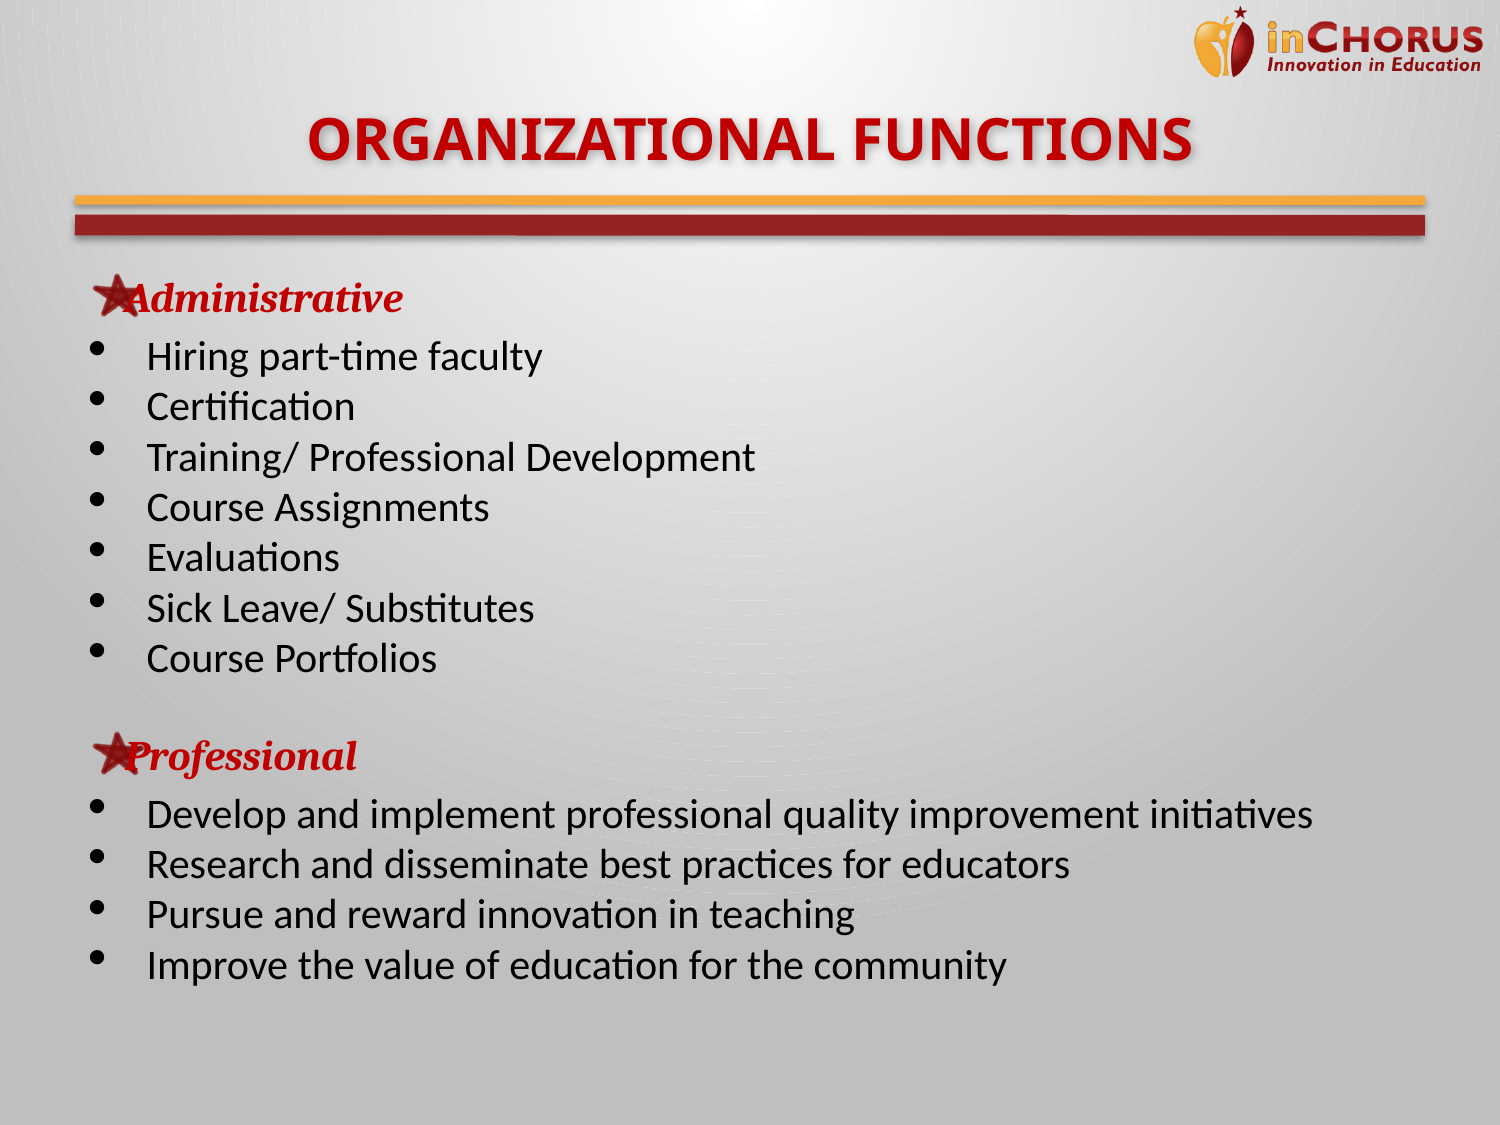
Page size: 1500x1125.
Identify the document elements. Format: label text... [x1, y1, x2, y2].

list Administrative Hiring part-time faculty Certification Training/ Professional Development Course Assignments Evaluations Sick Leave/ Substitutes Course Portfolios Professional Develop and implement professional quality improvement initiatives Research and disseminate best practices for educators Pursue and reward innovation in teaching Improve the value of education for the community [75, 262, 1425, 1005]
picture [90, 729, 146, 777]
title Organizational functions [75, 87, 1425, 188]
picture [90, 271, 146, 319]
picture [1190, 4, 1488, 80]
